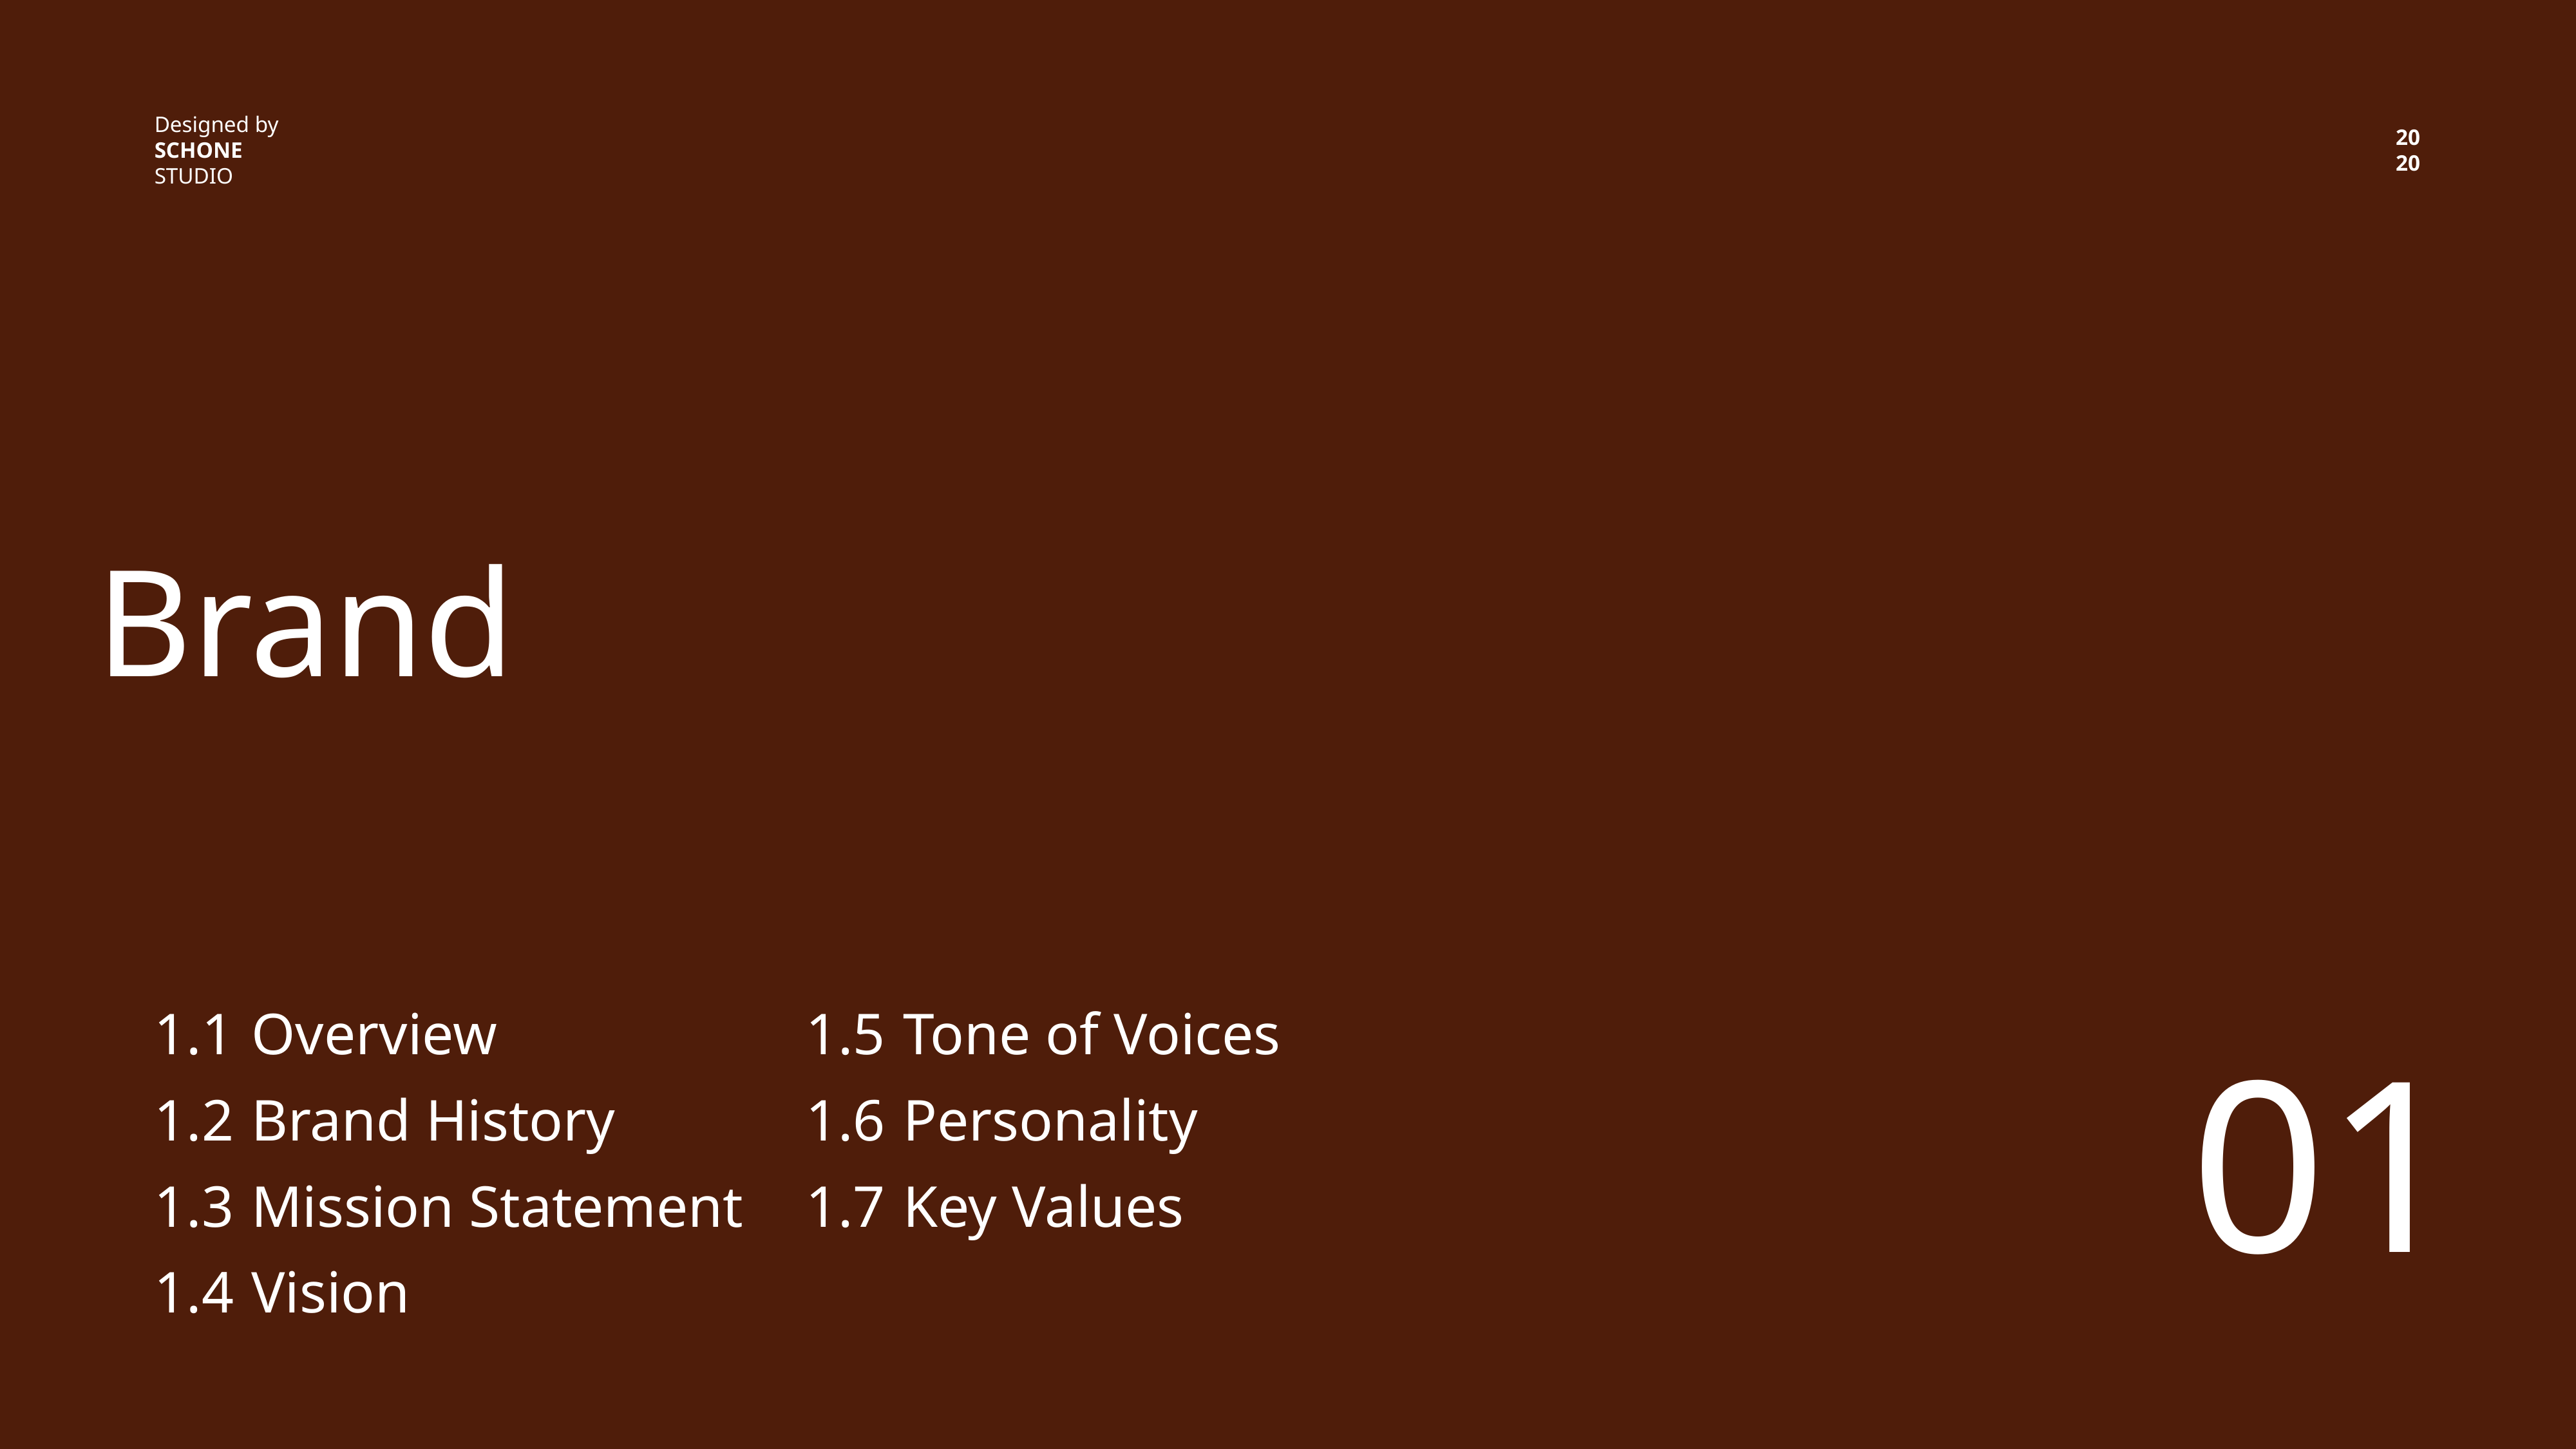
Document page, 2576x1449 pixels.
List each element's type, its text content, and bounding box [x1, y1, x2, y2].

text_box Brand [88, 541, 523, 716]
text_box 1.4 [147, 1249, 244, 1332]
text_box 1.3 [147, 1162, 244, 1245]
text_box Vision [244, 1249, 625, 1332]
list Designed by SCHONE STUDIO [146, 116, 328, 184]
text_box Key Values [896, 1162, 1276, 1245]
text_box Mission Statement [244, 1162, 757, 1245]
text_box 1.5 [798, 990, 896, 1074]
text_box Tone of Voices [896, 990, 1304, 1074]
text_box Personality [896, 1076, 1276, 1160]
text_box 1.1 [147, 990, 244, 1074]
text_box 01 [2183, 1062, 2470, 1305]
text_box 1.6 [798, 1076, 896, 1160]
text_box 1.7 [798, 1162, 896, 1245]
text_box Brand History [244, 1076, 625, 1160]
list 20 20 [2387, 116, 2430, 184]
text_box 1.2 [147, 1076, 244, 1160]
text_box Overview [244, 990, 625, 1074]
